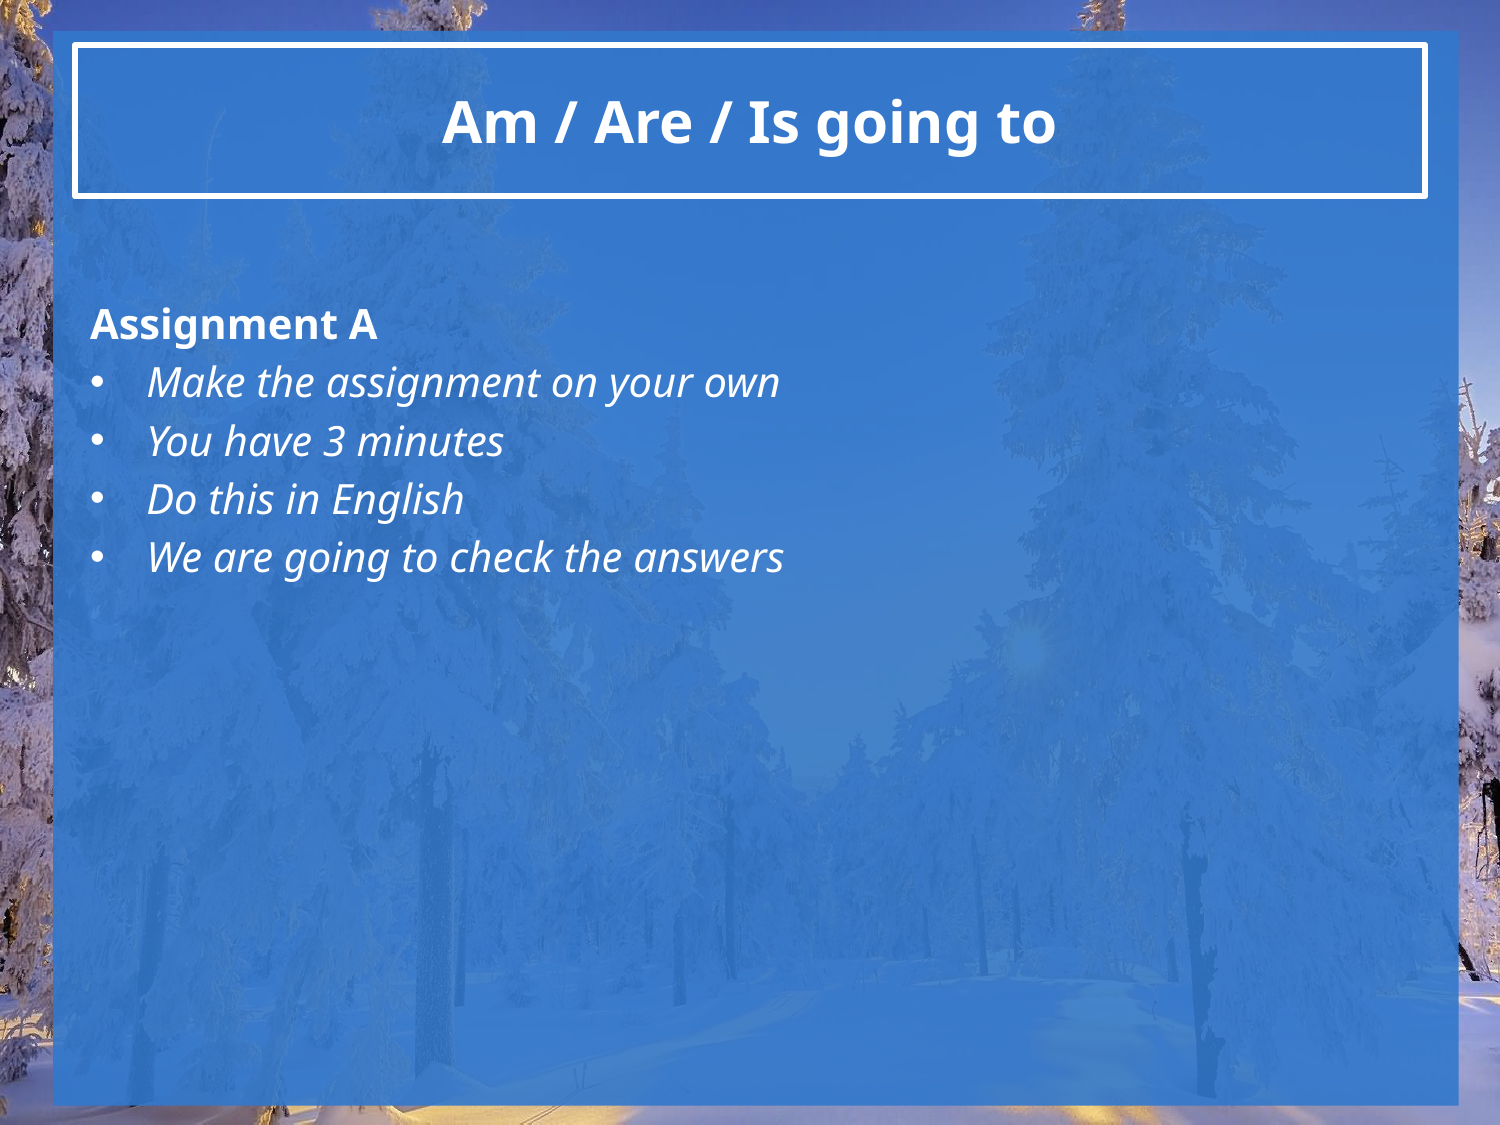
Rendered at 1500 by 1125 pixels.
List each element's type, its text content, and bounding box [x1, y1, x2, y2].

picture [0, 0, 1500, 1125]
title Am / Are / Is going to [72, 42, 1428, 199]
list Assignment A Make the assignment on your own You have 3 minutes Do this in English We are going to check the answers [75, 231, 1425, 1071]
